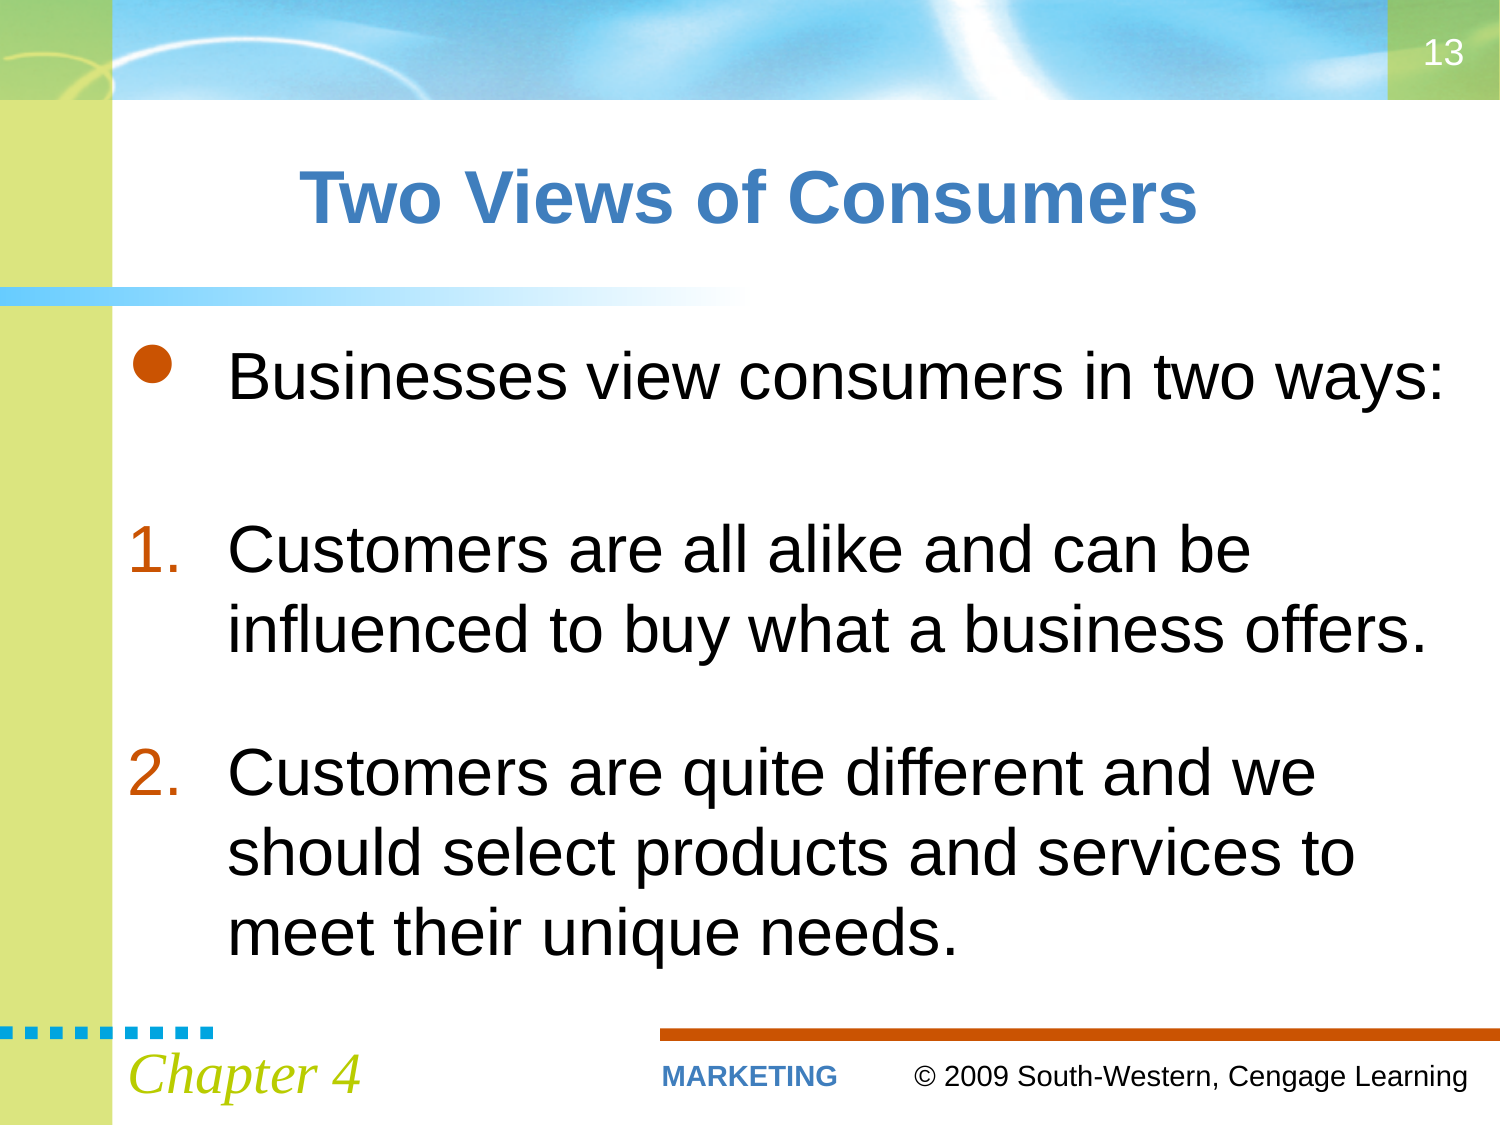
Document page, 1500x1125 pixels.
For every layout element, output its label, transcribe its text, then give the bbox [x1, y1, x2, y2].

footer Chapter 4 [112, 1012, 638, 1113]
slide_number 13 [1387, 0, 1500, 101]
title Two Views of Consumers [112, 99, 1388, 288]
list Businesses view consumers in two ways: Customers are all alike and can be influenced to buy what a business offers. Customers are quite different and we should select products and services to meet their unique needs. [112, 324, 1476, 1001]
